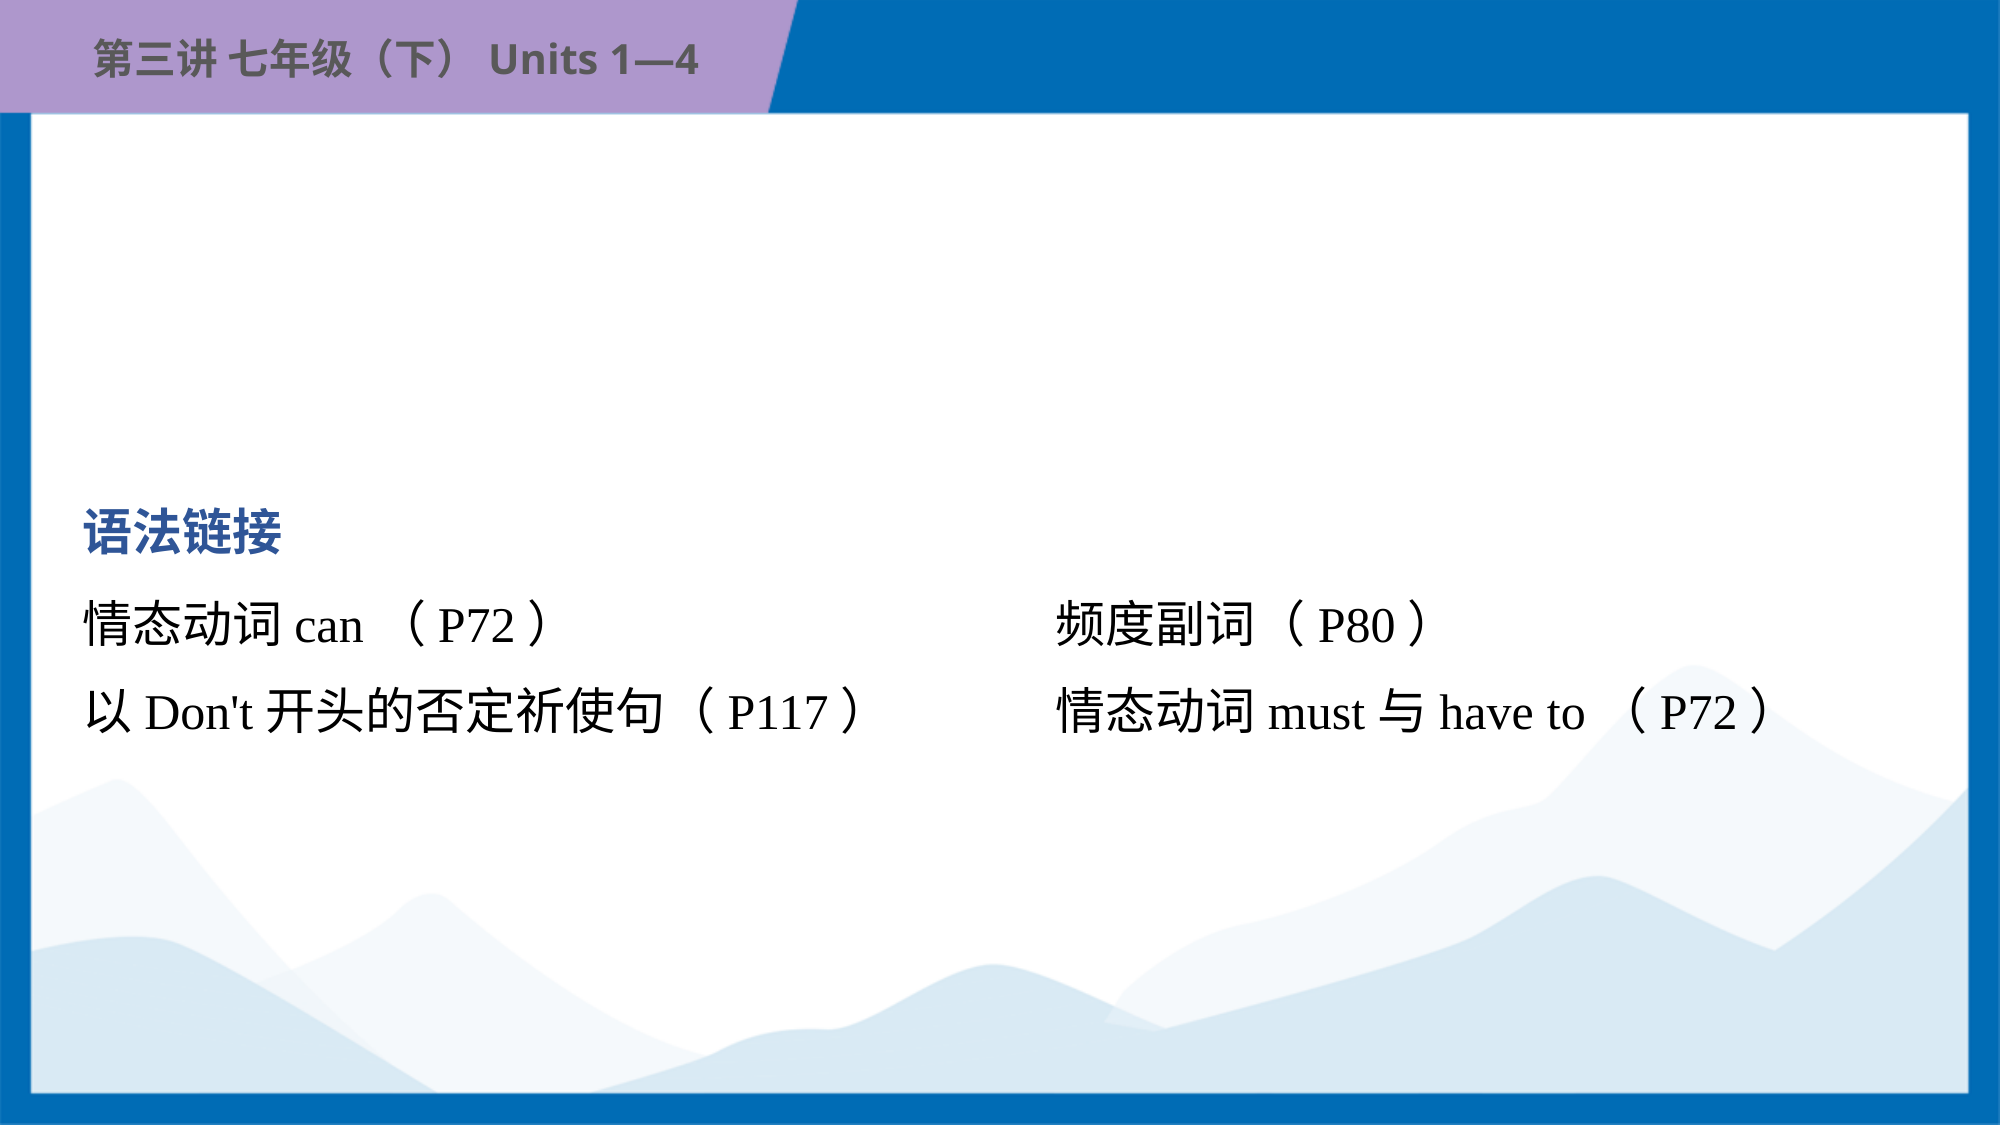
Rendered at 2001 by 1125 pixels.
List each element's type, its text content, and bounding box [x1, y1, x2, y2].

picture [0, 0, 2000, 1125]
text_box 语法链接 情态动词can（P72） 频度副词（P80） 以Don't开头的否定祈使句（P117） 情态动词must与have to（P72） [82, 468, 1917, 731]
